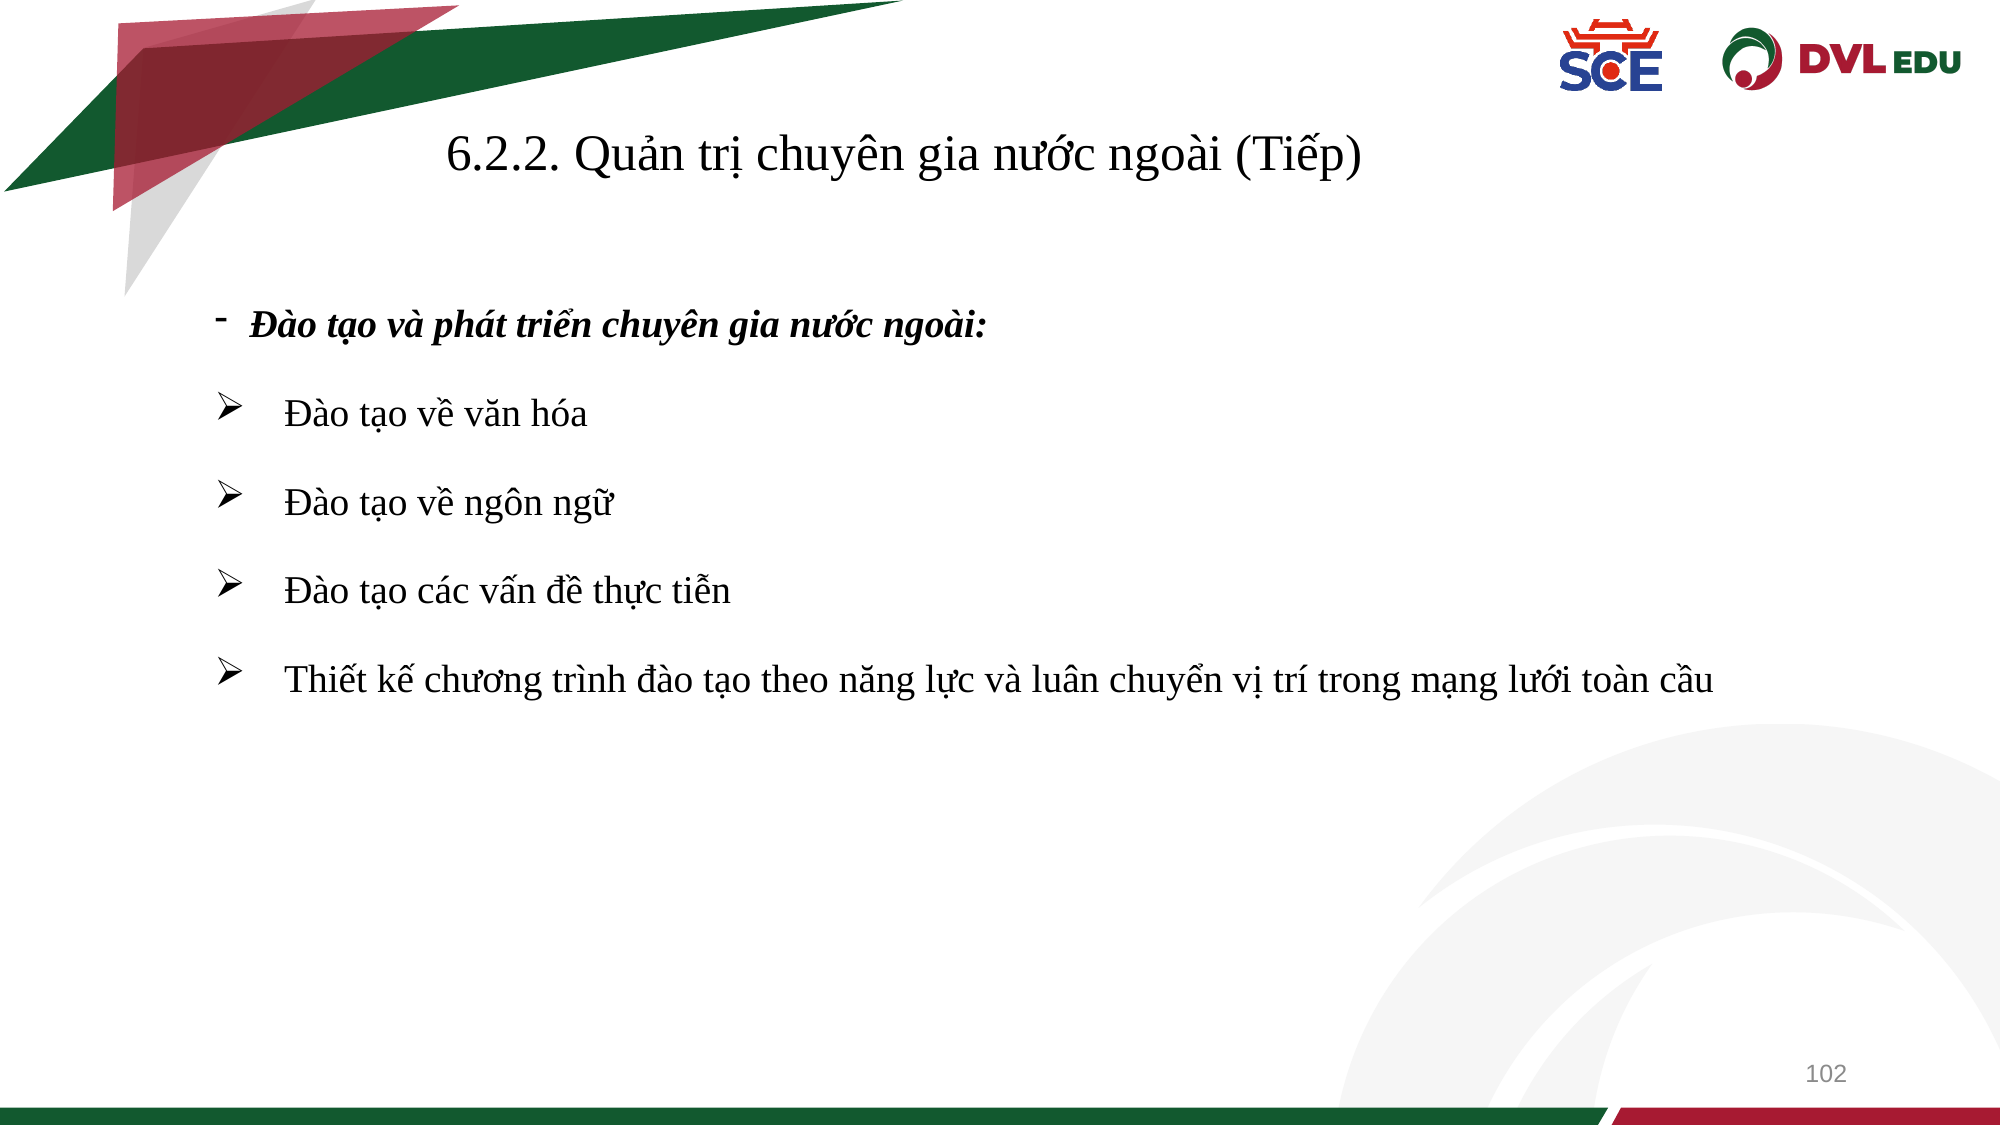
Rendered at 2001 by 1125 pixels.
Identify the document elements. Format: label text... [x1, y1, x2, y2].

slide_number 102 [1412, 1042, 1863, 1103]
list Đào tạo và phát triển chuyên gia nước ngoài: Đào tạo về văn hóa Đào tạo về ngôn ngữ Đào tạo các vấn đề thực tiễn Thiết kế chương trình đào tạo theo năng lực và luân chuyển vị trí trong mạng lưới toàn cầu [199, 267, 1763, 758]
picture [1559, 19, 1667, 91]
picture [1722, 27, 1961, 91]
title 6.2.2. Quản trị chuyên gia nước ngoài (Tiếp) [431, 118, 1995, 189]
